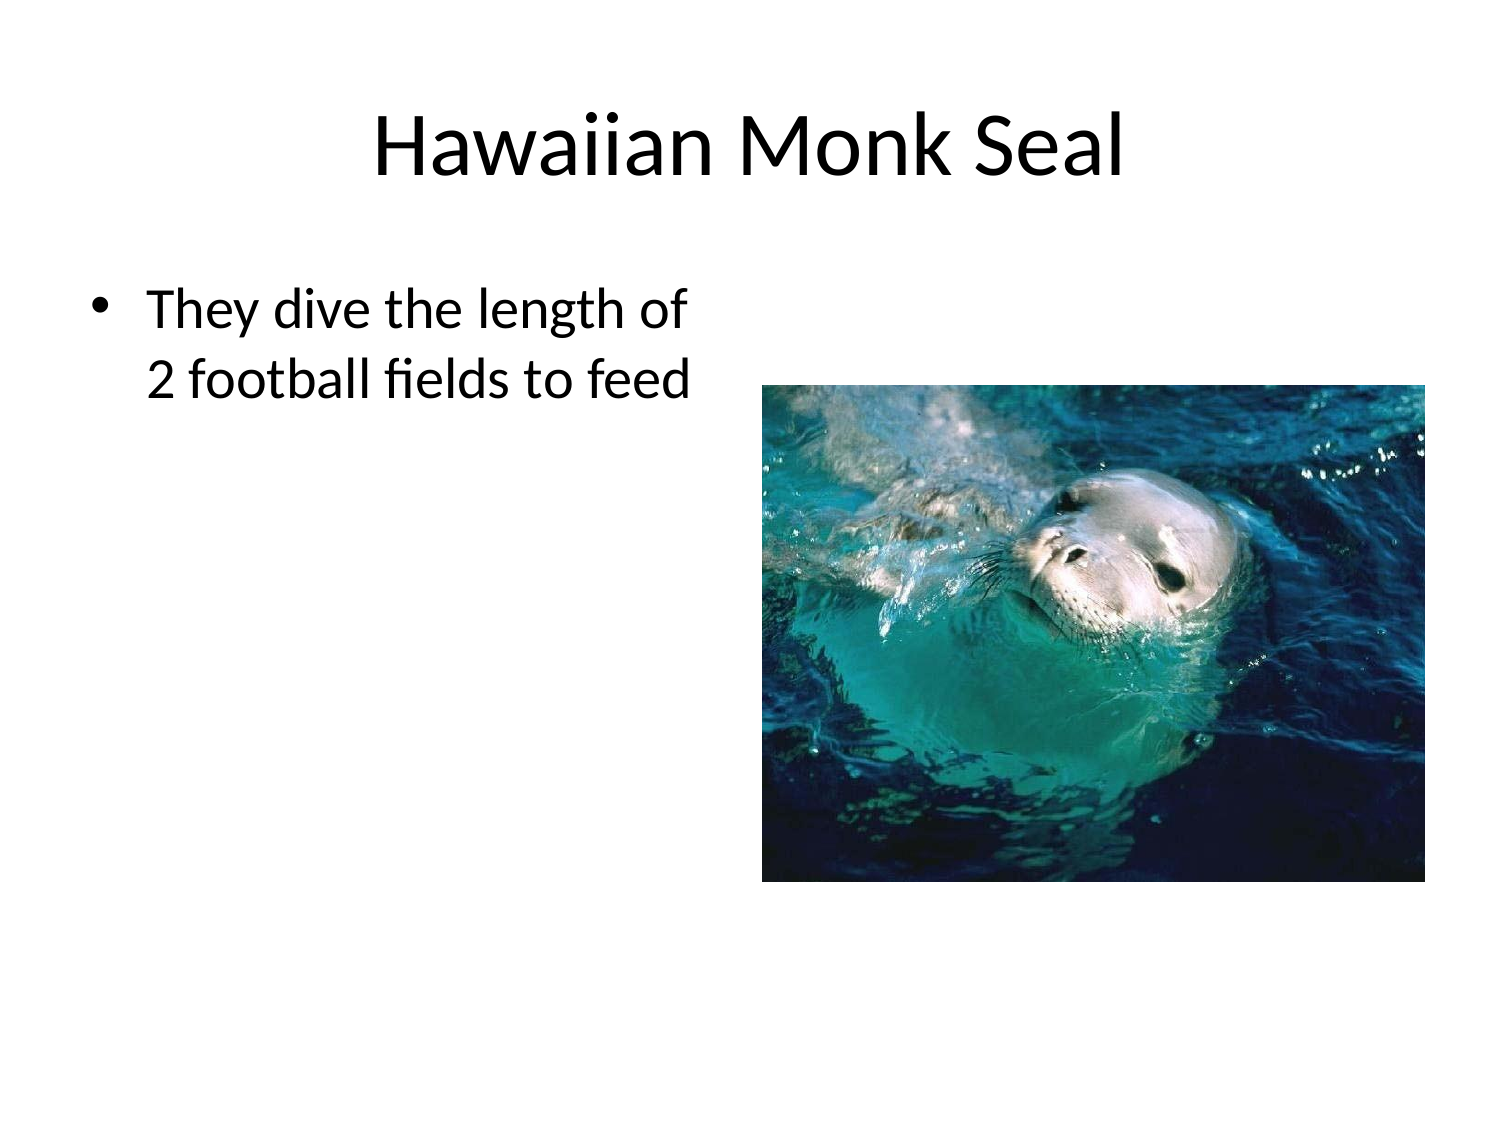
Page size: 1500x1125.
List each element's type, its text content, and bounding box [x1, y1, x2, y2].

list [762, 385, 1426, 882]
title Hawaiian Monk Seal [75, 45, 1425, 233]
list They dive the length of 2 football fields to feed [75, 262, 738, 1005]
